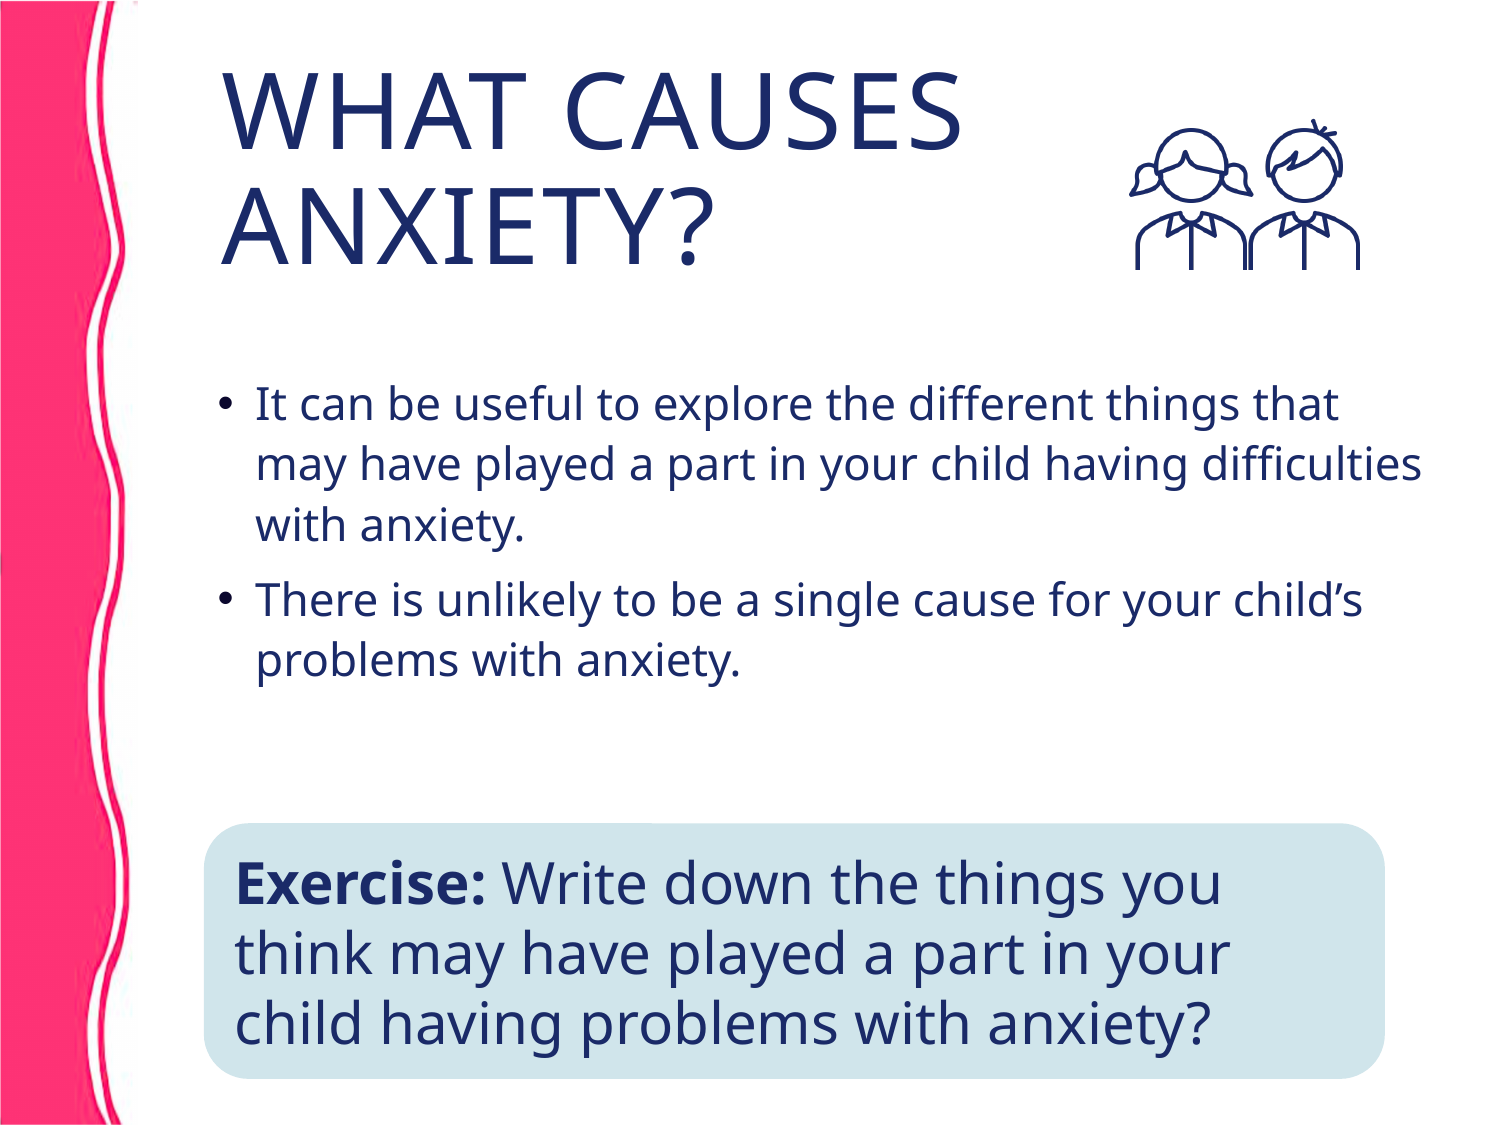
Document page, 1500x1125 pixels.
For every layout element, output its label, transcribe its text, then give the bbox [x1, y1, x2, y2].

list It can be useful to explore the different things that may have played a part in your child having difficulties with anxiety. There is unlikely to be a single cause for your child’s problems with anxiety. [202, 361, 1455, 952]
picture [1088, 93, 1407, 300]
slide_number 14 [1059, 1045, 1407, 1103]
picture [0, 2, 632, 1124]
text_box Exercise: Write down the things you think may have played a part in your child having problems with anxiety? [206, 826, 1382, 1076]
title What causes anxiety? [206, 50, 1459, 296]
